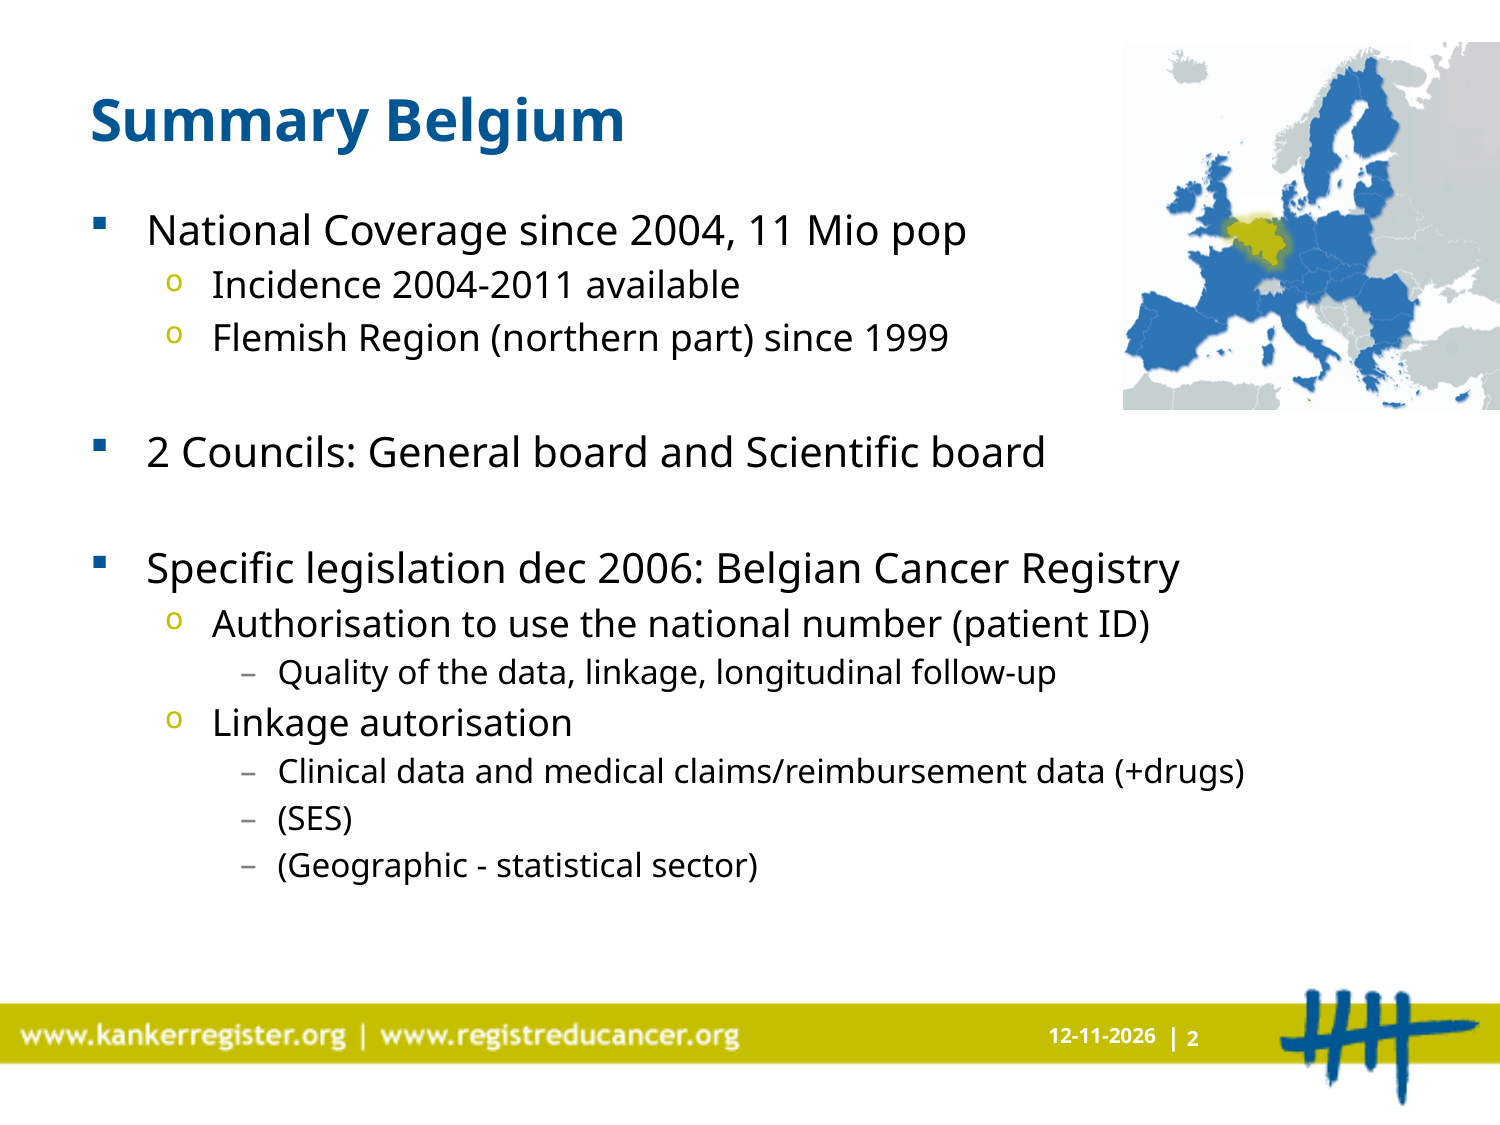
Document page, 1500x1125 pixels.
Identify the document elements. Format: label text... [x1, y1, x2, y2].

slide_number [915, 1011, 1172, 1059]
slide_number | 2 [1172, 1011, 1278, 1059]
list National Coverage since 2004, 11 Mio pop Incidence 2004-2011 available Flemish Region (northern part) since 1999 2 Councils: General board and Scientific board Specific legislation dec 2006: Belgian Cancer Registry Authorisation to use the national number (patient ID) Quality of the data, linkage, longitudinal follow-up Linkage autorisation Clinical data and medical claims/reimbursement data (+drugs) (SES) (Geographic - statistical sector) [74, 196, 1426, 963]
title Summary Belgium [74, 74, 1118, 162]
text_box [1123, 42, 1500, 410]
picture [0, 0, 1500, 1125]
